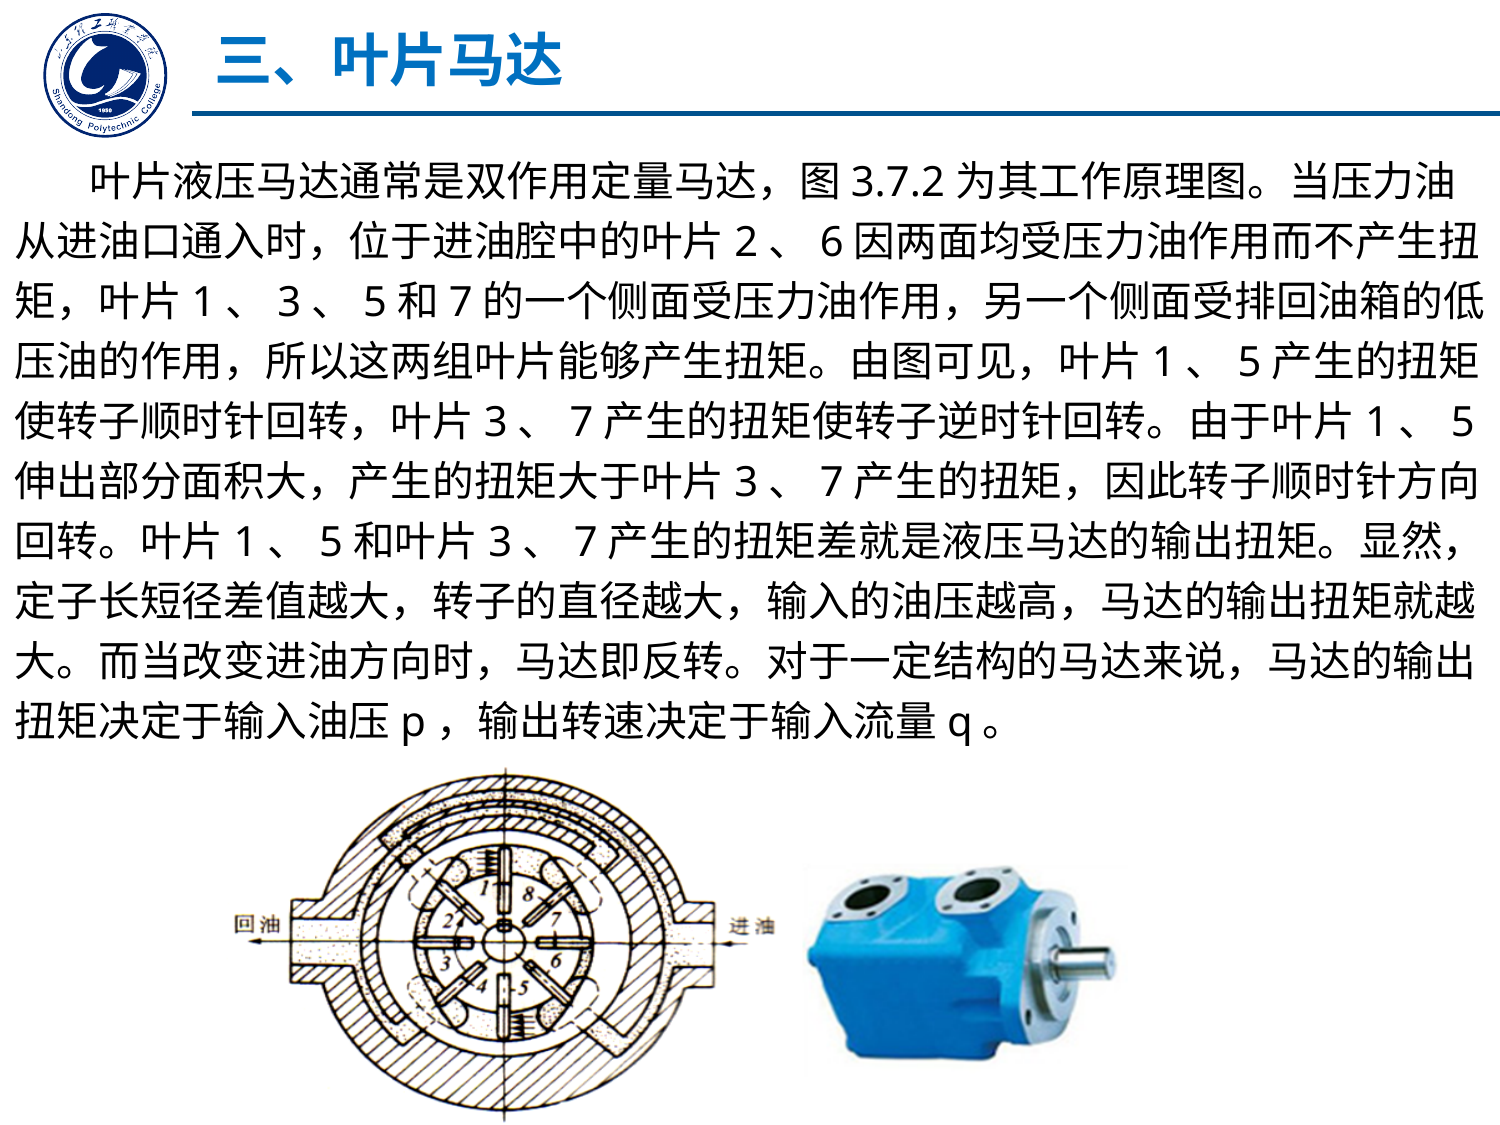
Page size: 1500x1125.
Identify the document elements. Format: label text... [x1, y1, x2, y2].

picture [43, 7, 174, 137]
text_box 叶片液压马达通常是双作用定量马达，图3.7.2为其工作原理图。当压力油从进油口通入时，位于进油腔中的叶片2、6因两面均受压力油作用而不产生扭矩，叶片1、3、5和7的一个侧面受压力油作用，另一个侧面受排回油箱的低压油的作用，所以这两组叶片能够产生扭矩。由图可见，叶片1、5产生的扭矩使转子顺时针回转，叶片3、7产生的扭矩使转子逆时针回转。由于叶片1、5伸出部分面积大，产生的扭矩大于叶片3、7产生的扭矩，因此转子顺时针方向回转。叶片1、5和叶片3、7产生的扭矩差就是液压马达的输出扭矩。显然，定子长短径差值越大，转子的直径越大，输入的油压越高，马达的输出扭矩就越大。而当改变进油方向时，马达即反转。对于一定结构的马达来说，马达的输出扭矩决定于输入油压p，输出转速决定于输入流量q。 [0, 137, 1500, 752]
text_box 三、叶片马达 [199, 16, 1477, 102]
picture [218, 763, 1129, 1125]
